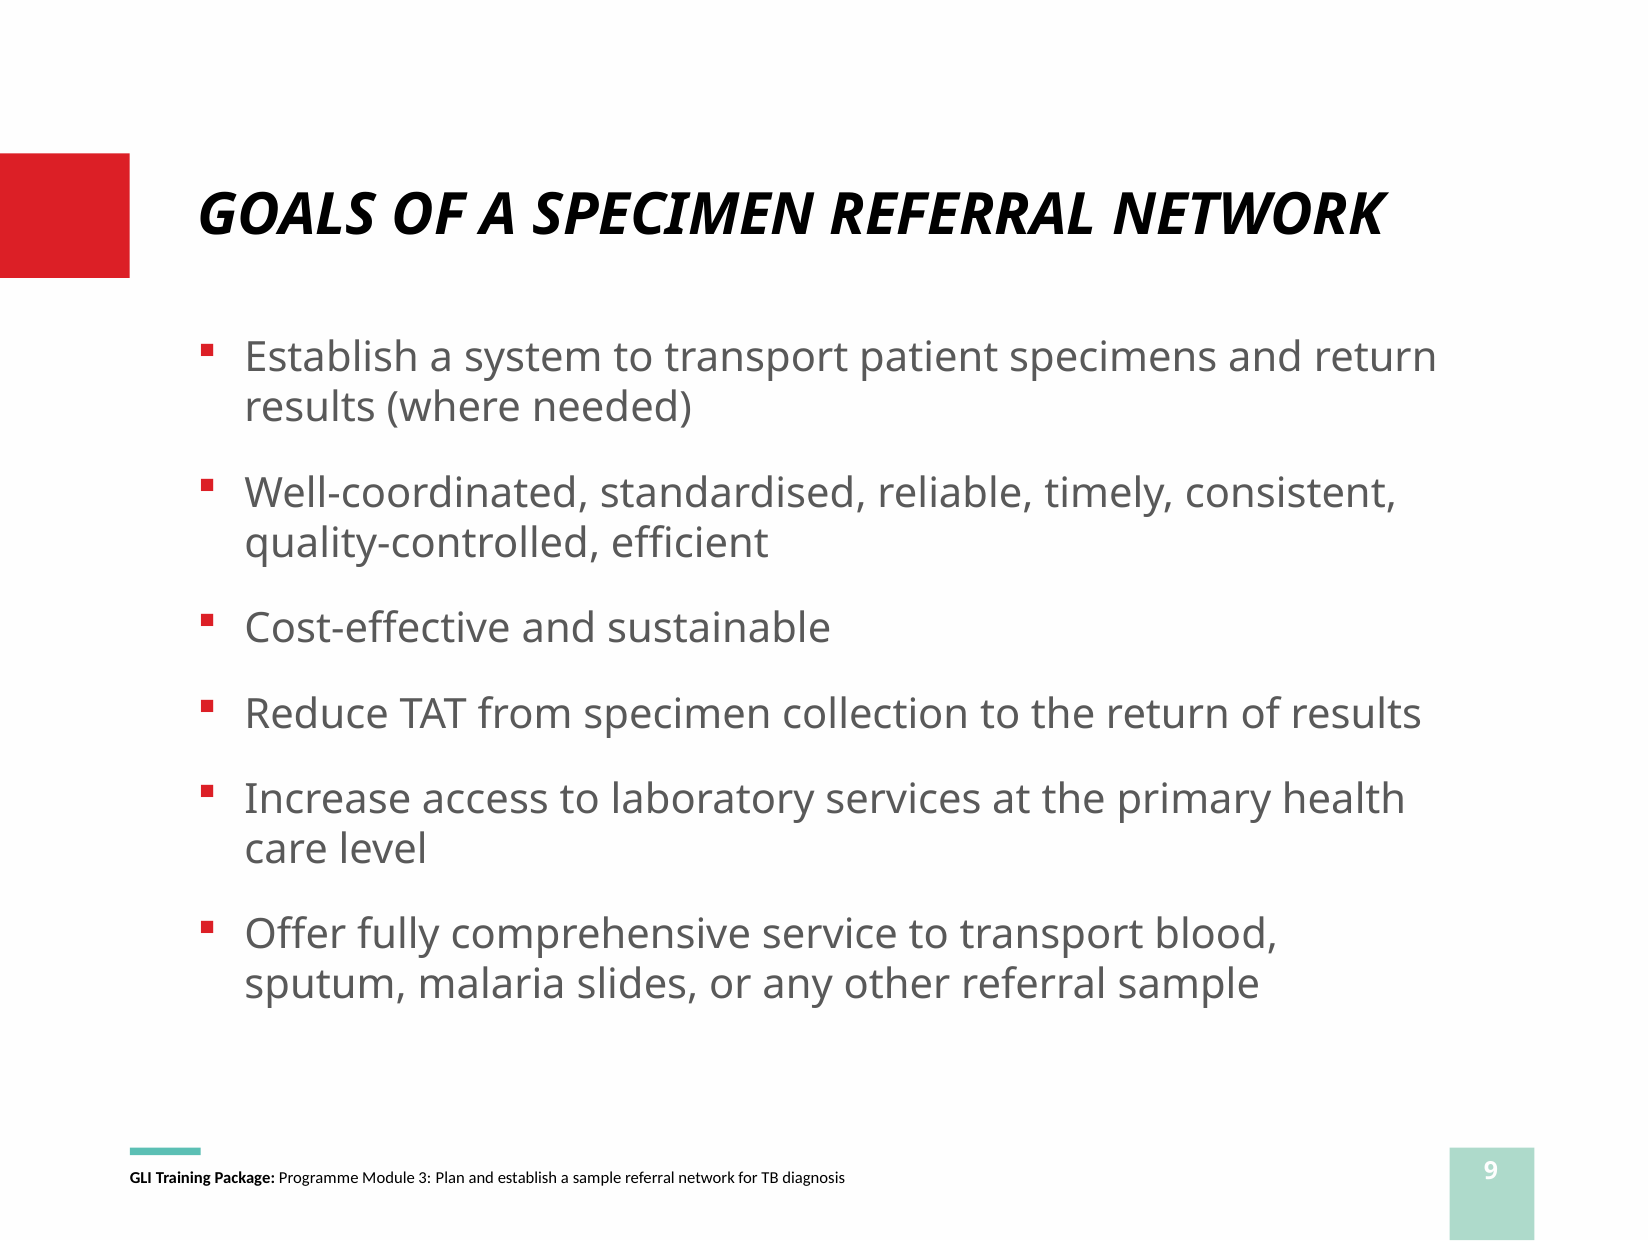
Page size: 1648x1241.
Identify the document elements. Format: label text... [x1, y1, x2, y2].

list Establish a system to transport patient specimens and return results (where needed) Well-coordinated, standardised, reliable, timely, consistent, quality-controlled, efficient Cost-effective and sustainable Reduce TAT from specimen collection to the return of results Increase access to laboratory services at the primary health care level Offer fully comprehensive service to transport blood, sputum, malaria slides, or any other referral sample [197, 330, 1450, 1087]
title GOALS OF A SPECIMEN REFERRAL NETWORK [197, 153, 1450, 278]
